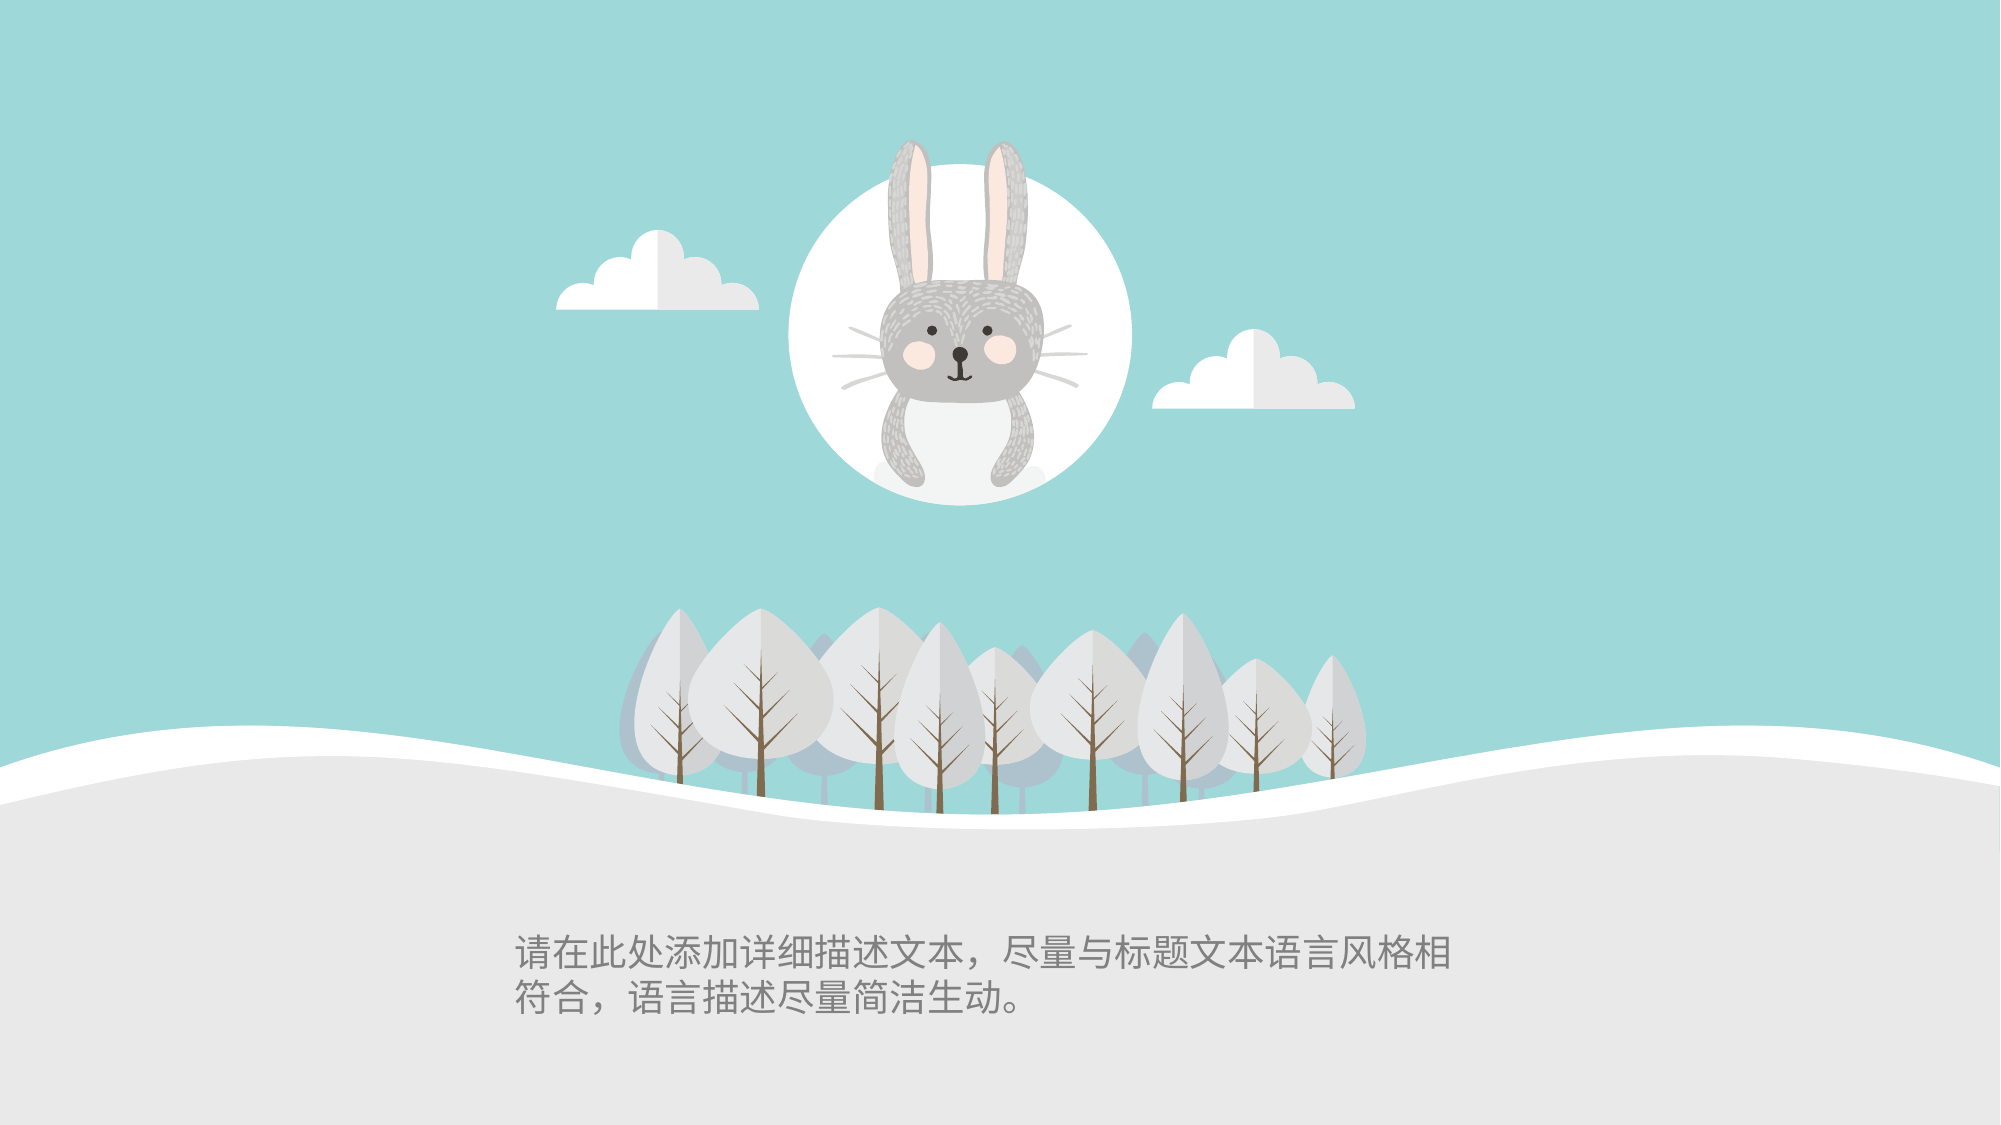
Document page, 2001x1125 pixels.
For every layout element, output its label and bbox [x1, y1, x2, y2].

picture [618, 607, 1366, 725]
text_box [0, 725, 2000, 1125]
picture [787, 140, 1133, 549]
picture [556, 229, 759, 310]
picture [1152, 328, 1355, 409]
